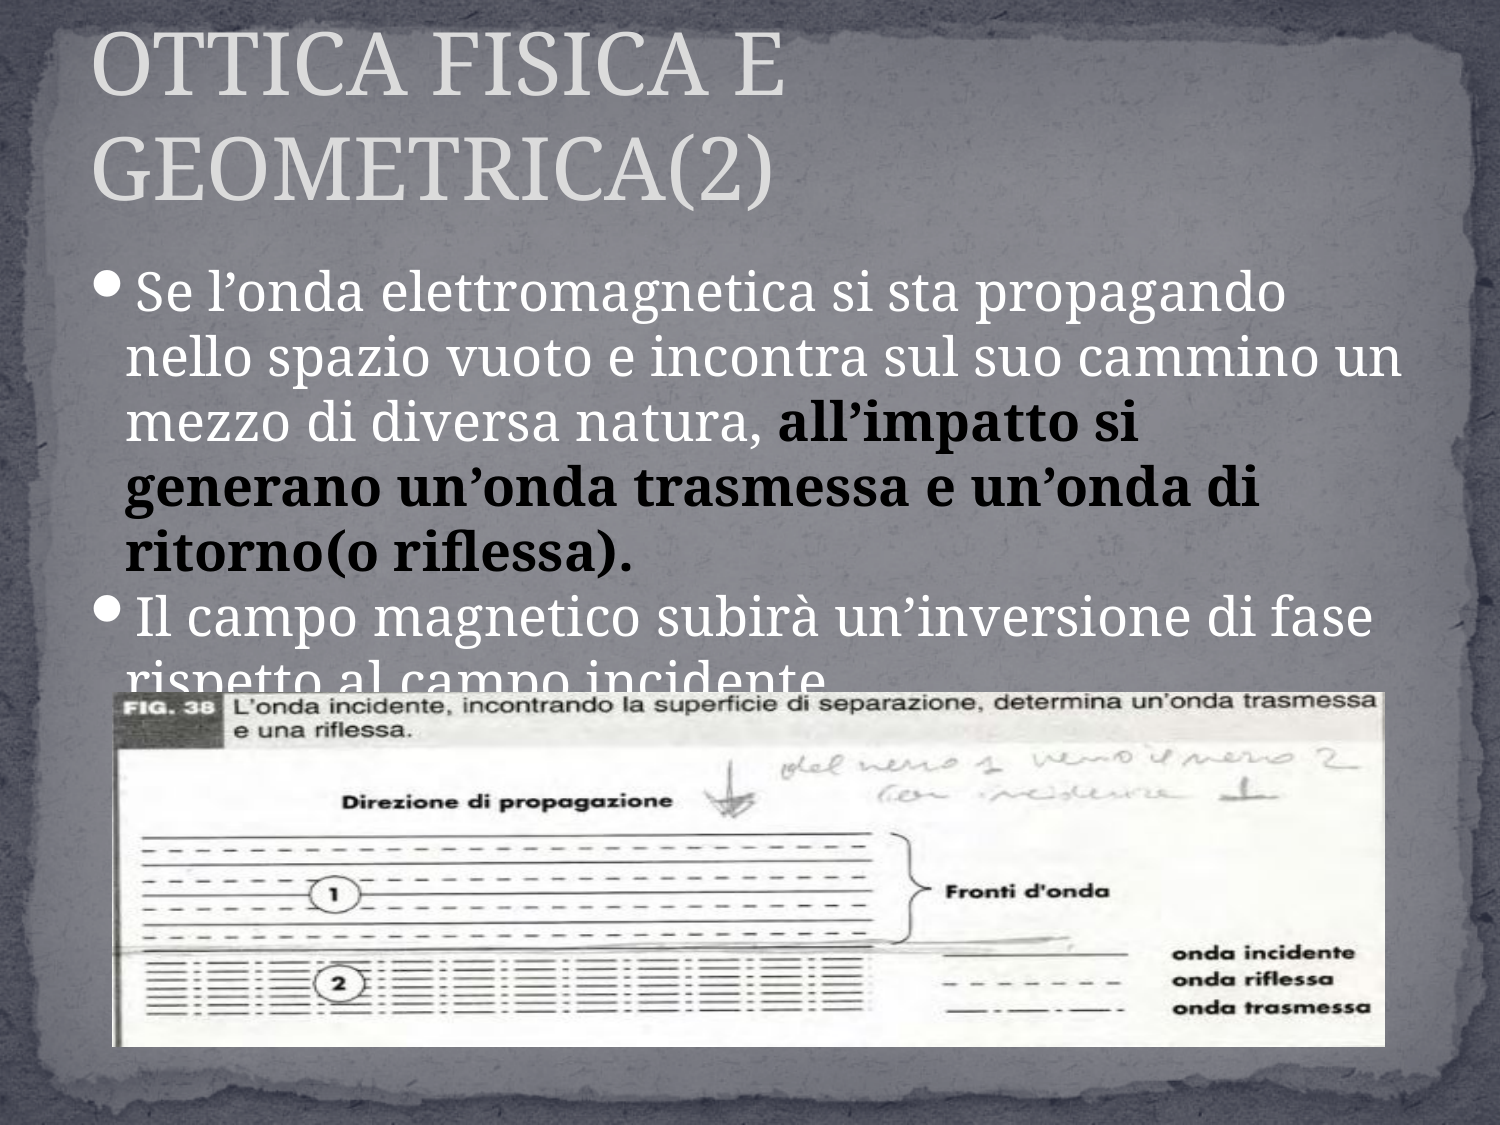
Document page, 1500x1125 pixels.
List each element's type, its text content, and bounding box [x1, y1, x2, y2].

text_box OTTICA FISICA E GEOMETRICA(2) [75, 24, 1425, 225]
text_box Se l’onda elettromagnetica si sta propagando nello spazio vuoto e incontra sul suo cammino un mezzo di diversa natura, all’impatto si generano un’onda trasmessa e un’onda di ritorno(o riflessa). Il campo magnetico subirà un’inversione di fase rispetto al campo incidente. [75, 249, 1425, 1000]
picture [0, 0, 1500, 1125]
